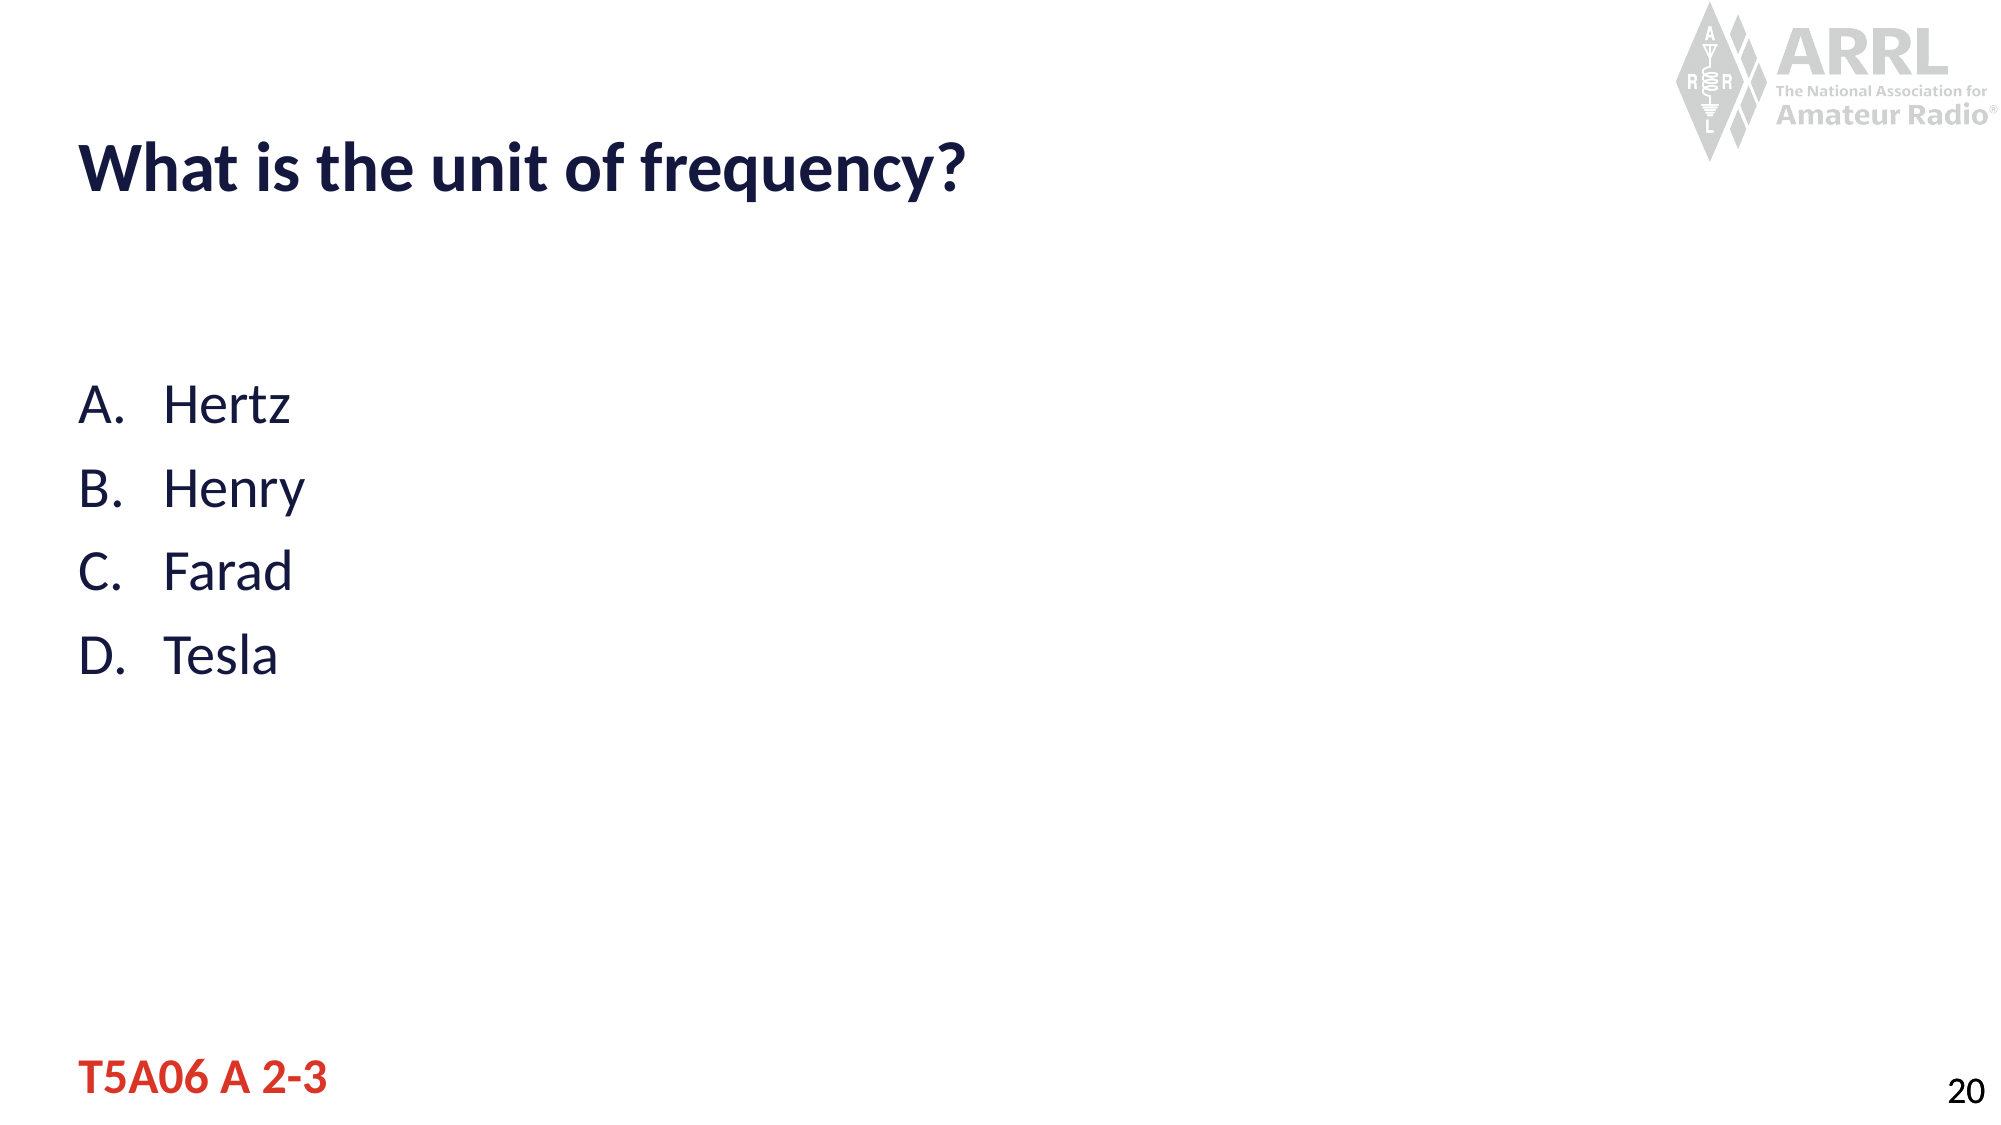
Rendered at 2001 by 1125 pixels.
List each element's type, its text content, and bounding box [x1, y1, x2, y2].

picture [1674, 0, 2000, 164]
list Hertz Henry Farad Tesla [63, 365, 1863, 989]
text_box T5A06 A 2-3 [63, 1036, 921, 1112]
title What is the unit of frequency? [63, 59, 1863, 278]
